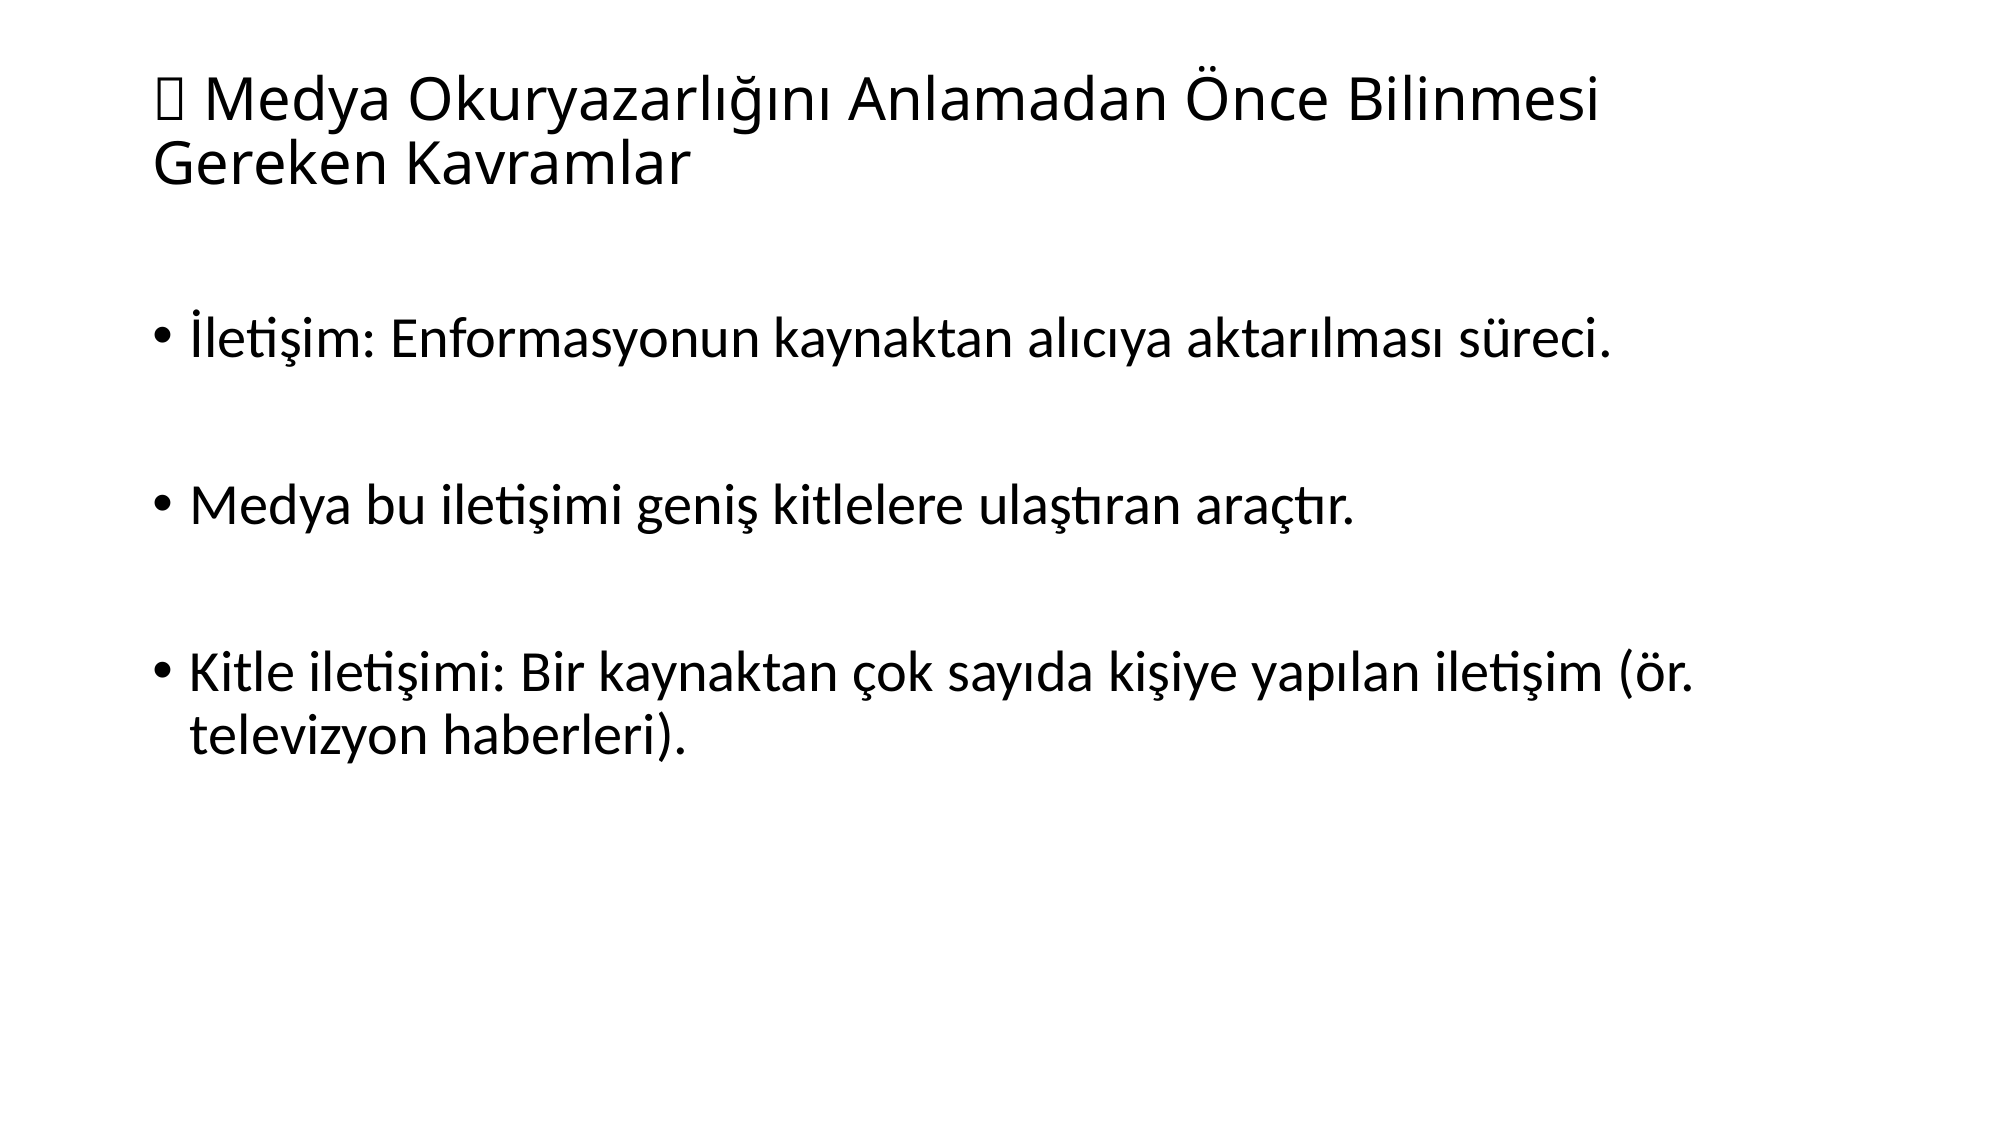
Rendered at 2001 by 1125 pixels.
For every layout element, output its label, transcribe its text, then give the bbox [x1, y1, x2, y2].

list İletişim: Enformasyonun kaynaktan alıcıya aktarılması süreci. Medya bu iletişimi geniş kitlelere ulaştıran araçtır. Kitle iletişimi: Bir kaynaktan çok sayıda kişiye yapılan iletişim (ör. televizyon haberleri). [137, 299, 1863, 1014]
title 📌 Medya Okuryazarlığını Anlamadan Önce Bilinmesi Gereken Kavramlar [137, 59, 1863, 278]
